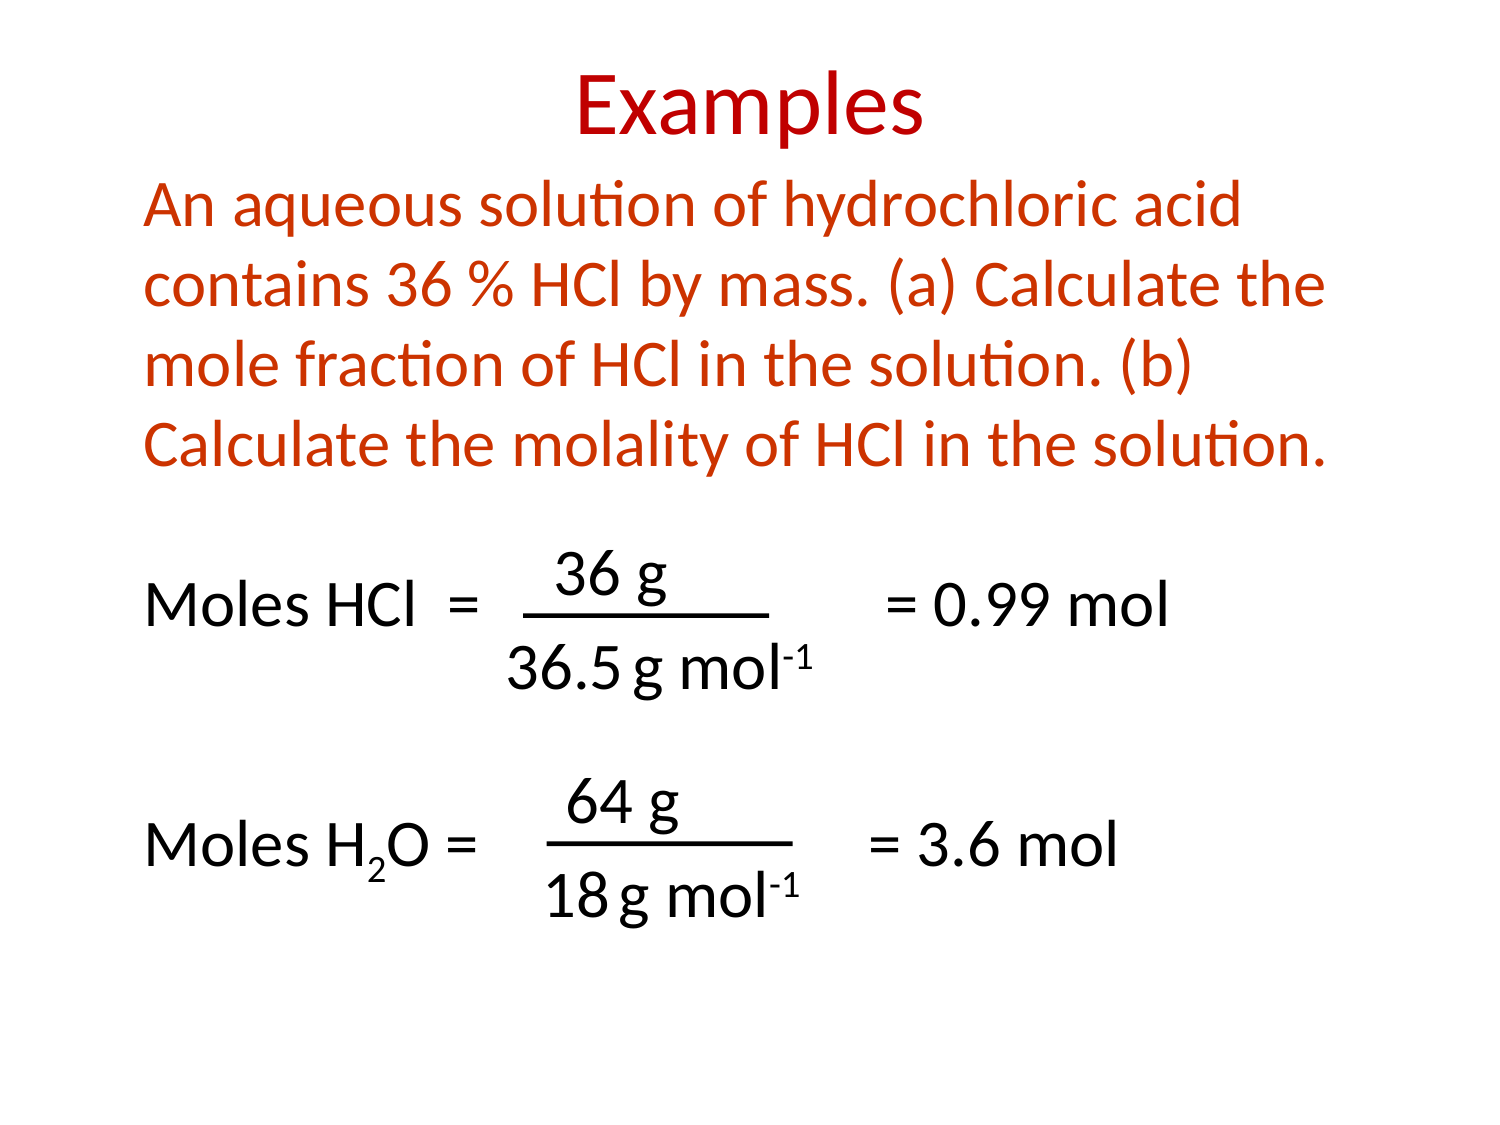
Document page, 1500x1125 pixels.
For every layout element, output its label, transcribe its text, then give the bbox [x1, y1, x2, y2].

text_box An aqueous solution of hydrochloric acid contains 36 % HCl by mass. (a) Calculate the mole fraction of HCl in the solution. (b) Calculate the molality of HCl in the solution. Moles HCl = = 0.99 mol Moles H2O = = 3.6 mol [128, 152, 1407, 978]
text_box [511, 521, 891, 716]
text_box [534, 749, 891, 944]
text_box Examples [0, 35, 1500, 223]
